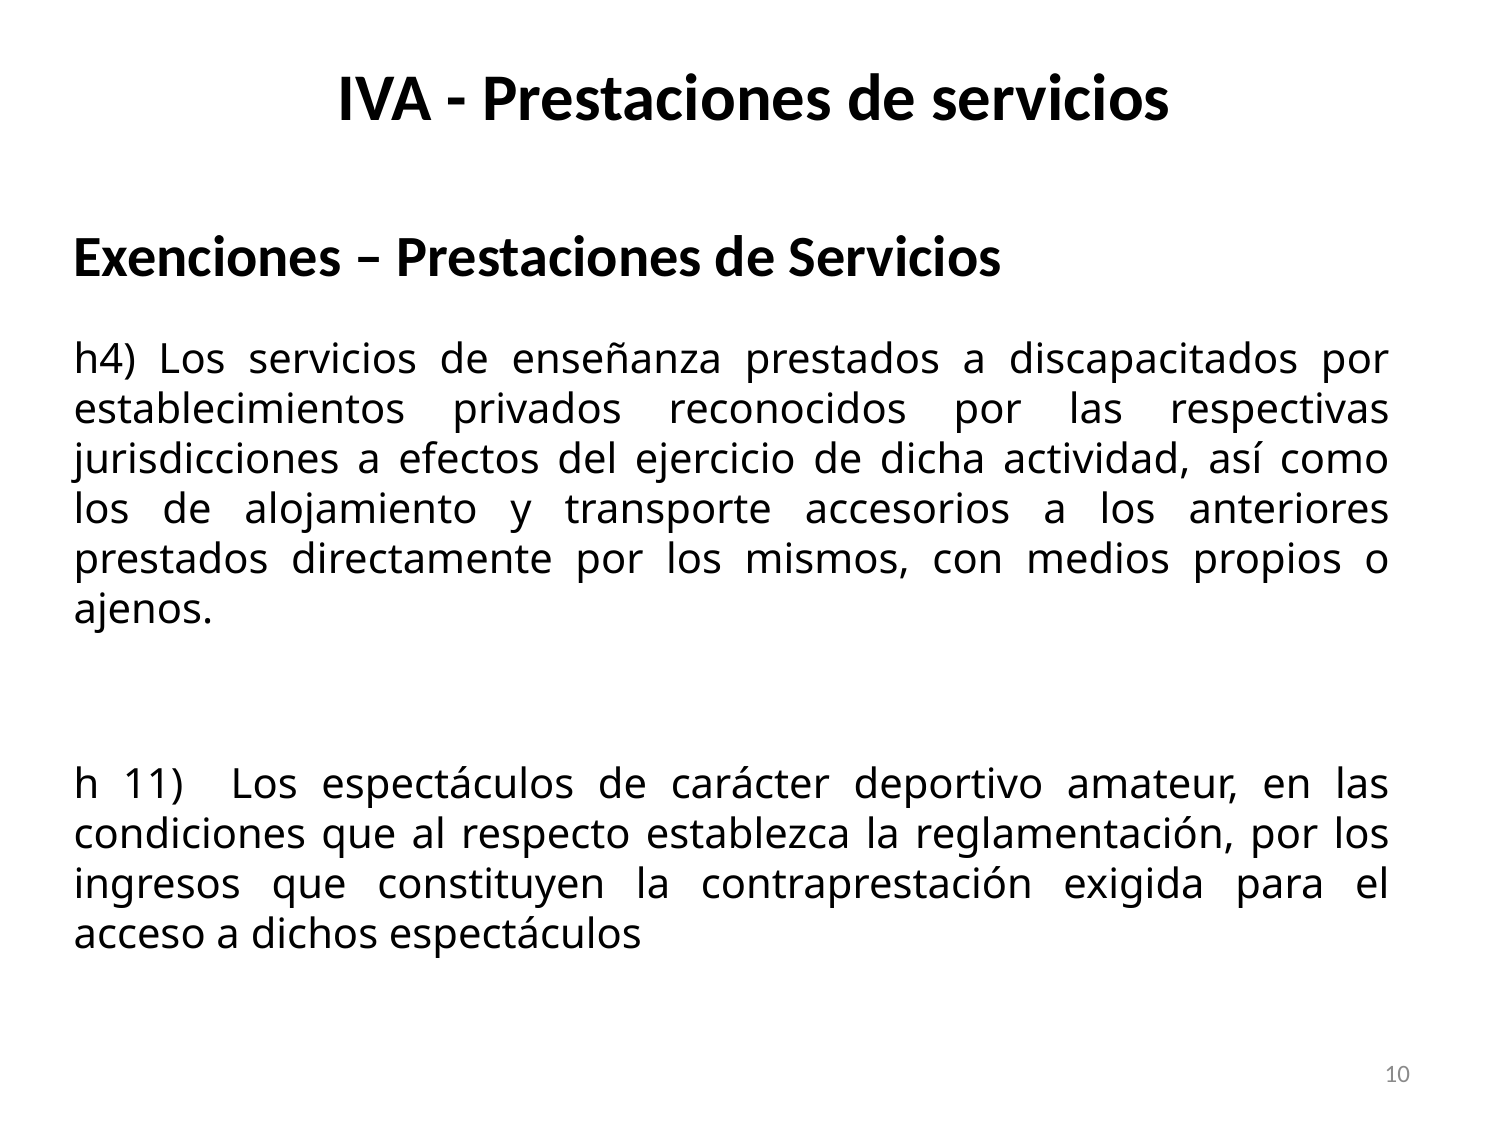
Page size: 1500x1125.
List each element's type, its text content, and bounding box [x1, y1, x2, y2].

list Exenciones – Prestaciones de Servicios h4) Los servicios de enseñanza prestados a discapacitados por establecimientos privados reconocidos por las respectivas jurisdicciones a efectos del ejercicio de dicha actividad, así como los de alojamiento y transporte accesorios a los anteriores prestados directamente por los mismos, con medios propios o ajenos. h 11) Los espectáculos de carácter deportivo amateur, en las condiciones que al respecto establezca la reglamentación, por los ingresos que constituyen la contraprestación exigida para el acceso a dichos espectáculos [58, 210, 1406, 979]
title IVA - Prestaciones de servicios [117, 0, 1393, 188]
slide_number 10 [1074, 1042, 1425, 1103]
